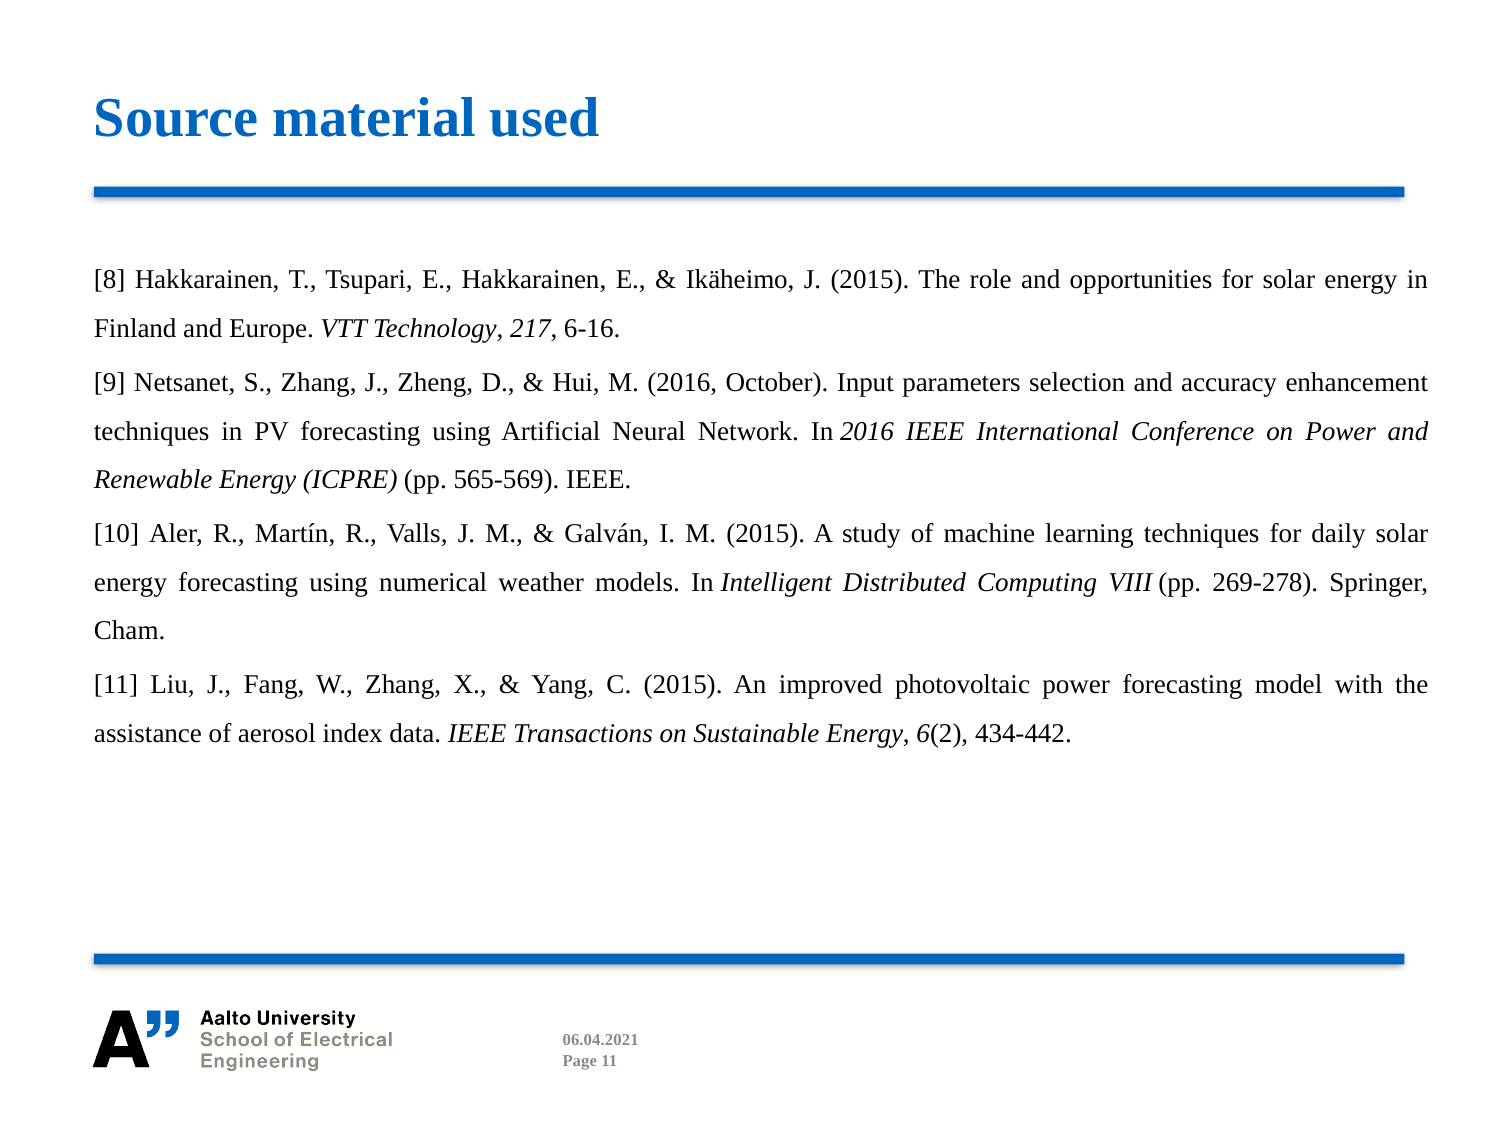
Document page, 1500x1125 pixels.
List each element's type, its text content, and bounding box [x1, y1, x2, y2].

slide_number Page 11 [562, 1050, 816, 1071]
list [8] Hakkarainen, T., Tsupari, E., Hakkarainen, E., & Ikäheimo, J. (2015). The role and opportunities for solar energy in Finland and Europe. VTT Technology, 217, 6-16. [9] Netsanet, S., Zhang, J., Zheng, D., & Hui, M. (2016, October). Input parameters selection and accuracy enhancement techniques in PV forecasting using Artificial Neural Network. In 2016 IEEE International Conference on Power and Renewable Energy (ICPRE) (pp. 565-569). IEEE. [10] Aler, R., Martín, R., Valls, J. M., & Galván, I. M. (2015). A study of machine learning techniques for daily solar energy forecasting using numerical weather models. In Intelligent Distributed Computing VIII (pp. 269-278). Springer, Cham. [11] Liu, J., Fang, W., Zhang, X., & Yang, C. (2015). An improved photovoltaic power forecasting model with the assistance of aerosol index data. IEEE Transactions on Sustainable Energy, 6(2), 434-442. [93, 245, 1429, 949]
title Source material used [93, 80, 1369, 228]
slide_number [562, 1029, 816, 1050]
picture [35, 953, 449, 1125]
